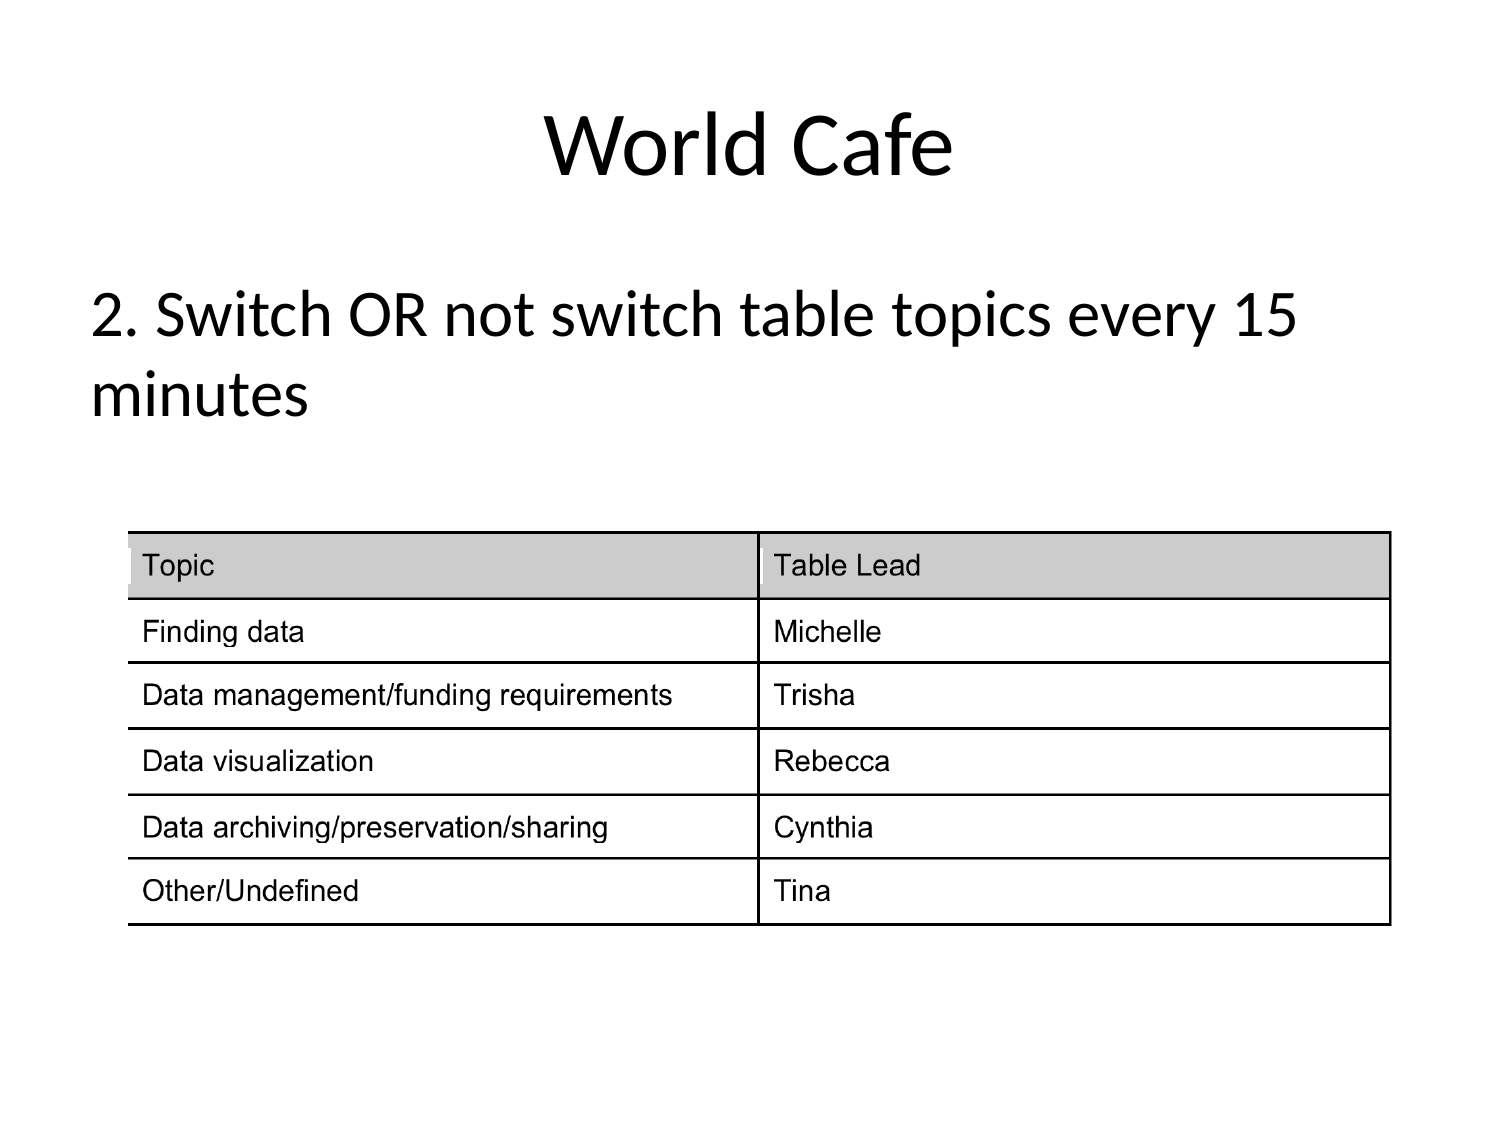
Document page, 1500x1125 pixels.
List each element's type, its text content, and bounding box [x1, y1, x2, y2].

list 2. Switch OR not switch table topics every 15 minutes [75, 262, 1425, 461]
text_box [127, 530, 1421, 964]
title World Cafe [75, 45, 1425, 233]
